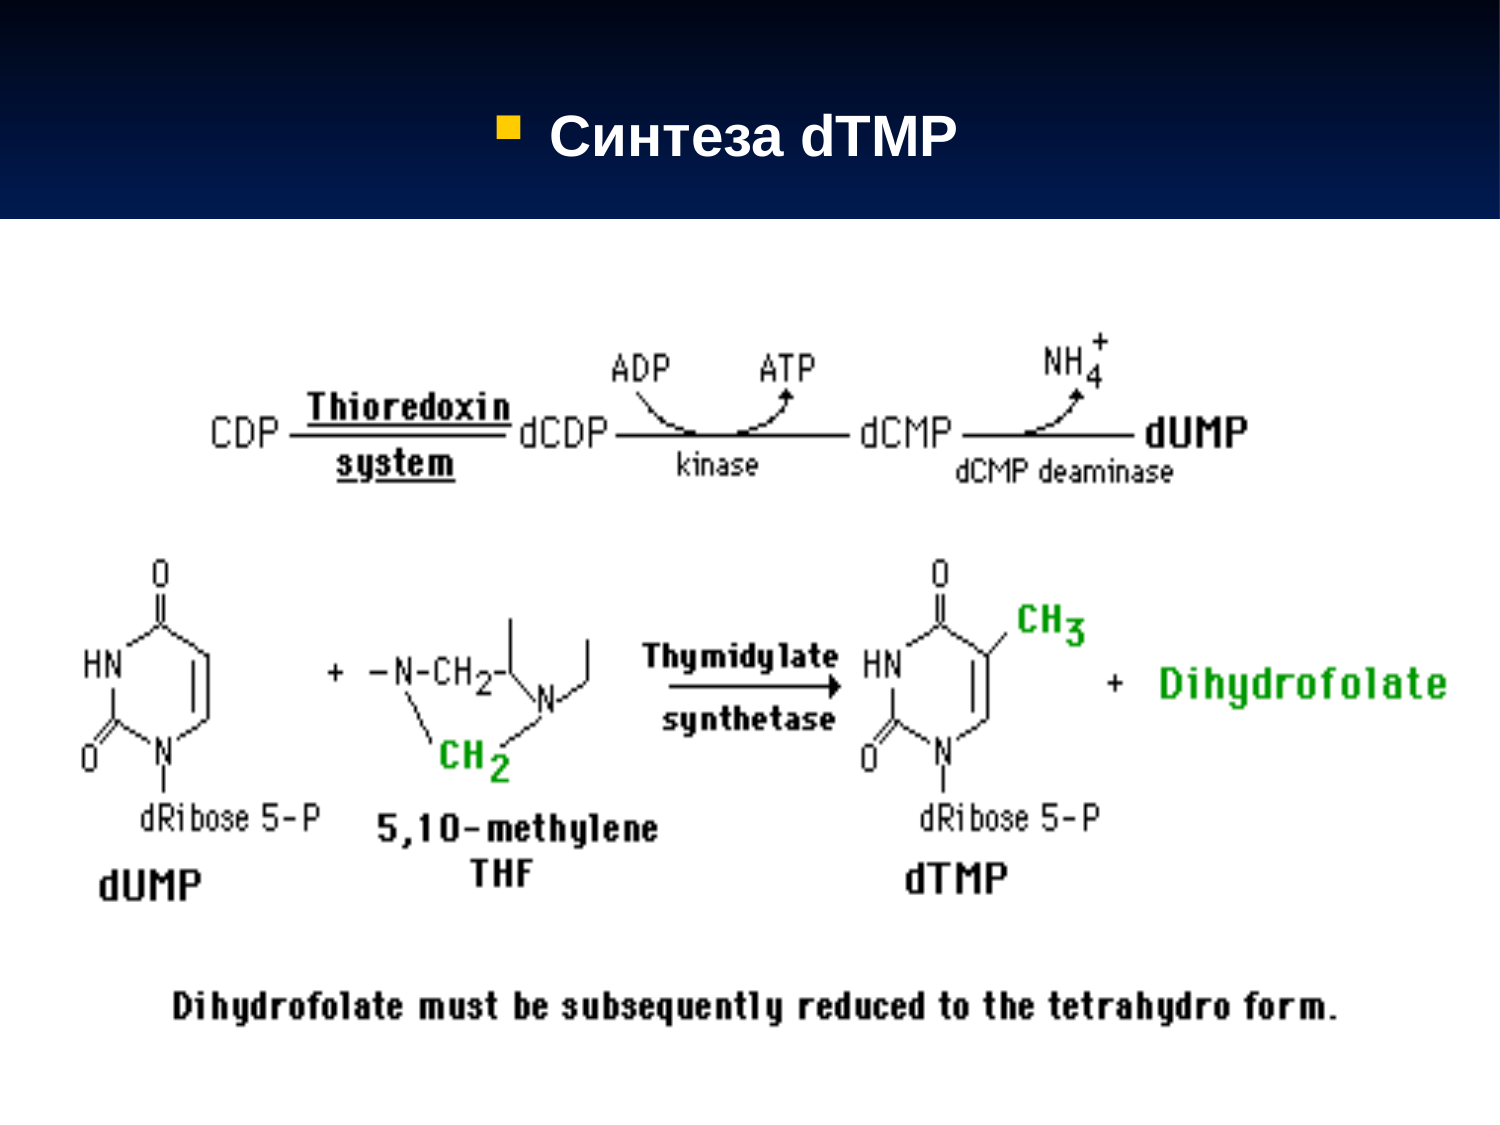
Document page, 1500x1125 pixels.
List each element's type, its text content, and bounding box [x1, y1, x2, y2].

picture [0, 219, 1500, 1125]
list Синтеза dTMP [478, 89, 989, 190]
